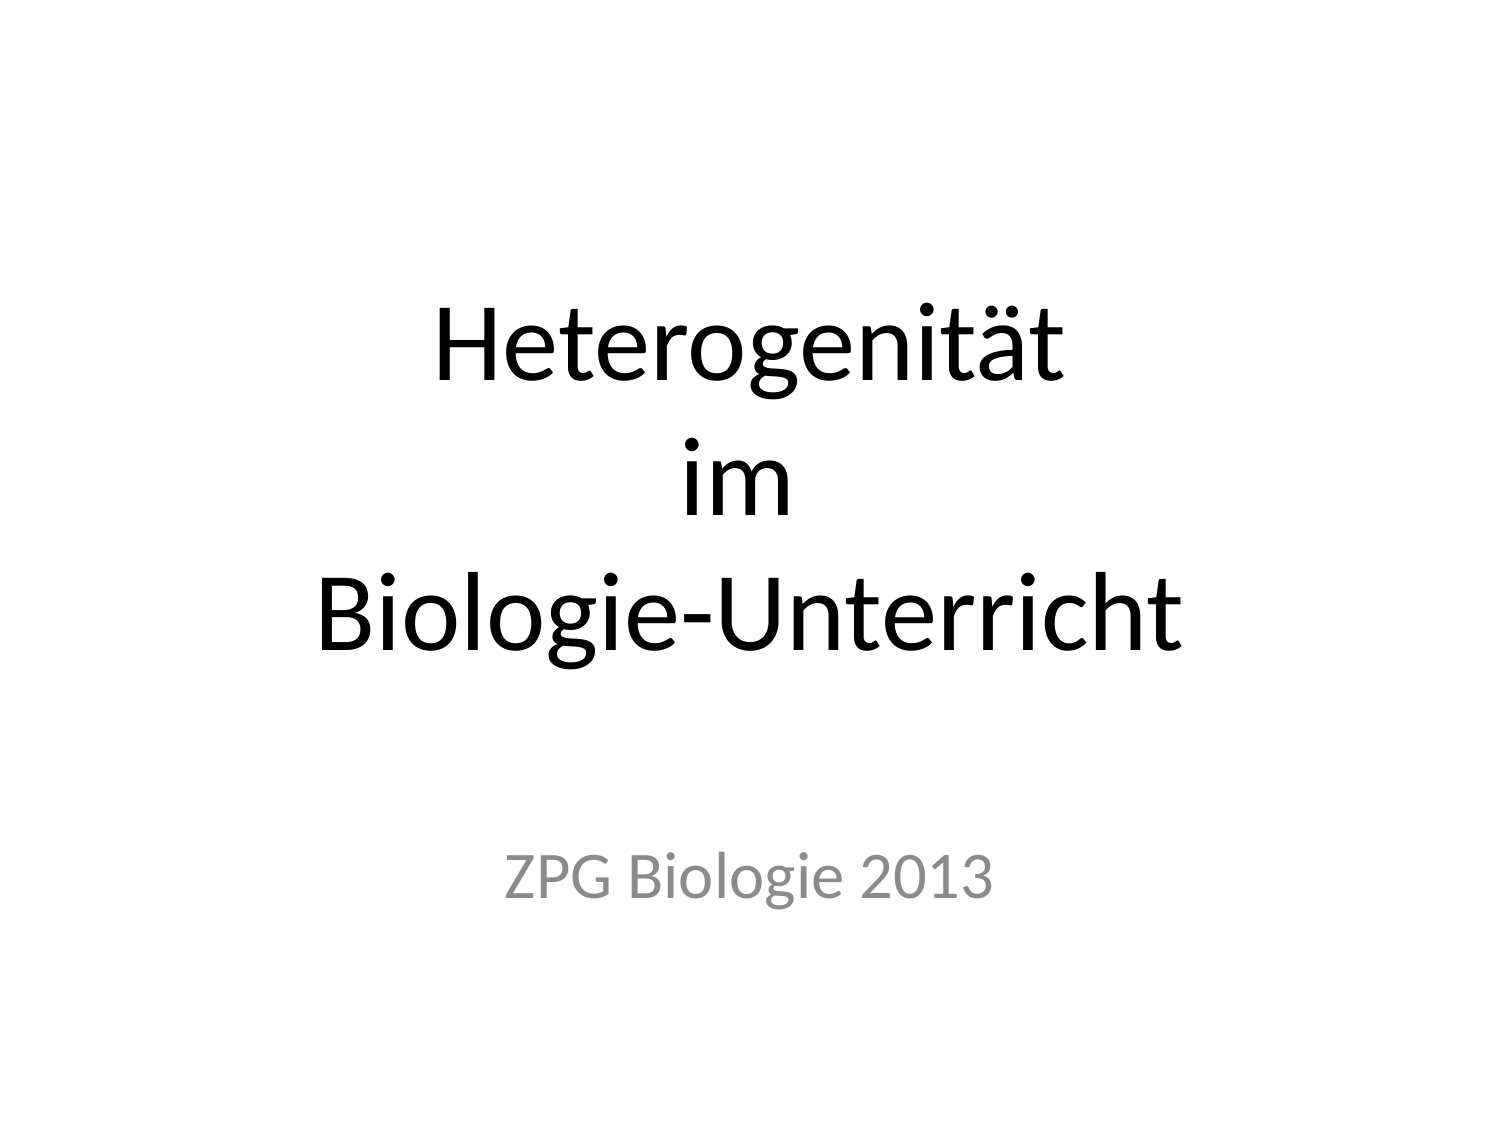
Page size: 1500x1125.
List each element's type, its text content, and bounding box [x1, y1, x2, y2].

subtitle ZPG Biologie 2013 [225, 637, 1275, 925]
title Heterogenität im Biologie-Unterricht [112, 349, 1388, 591]
